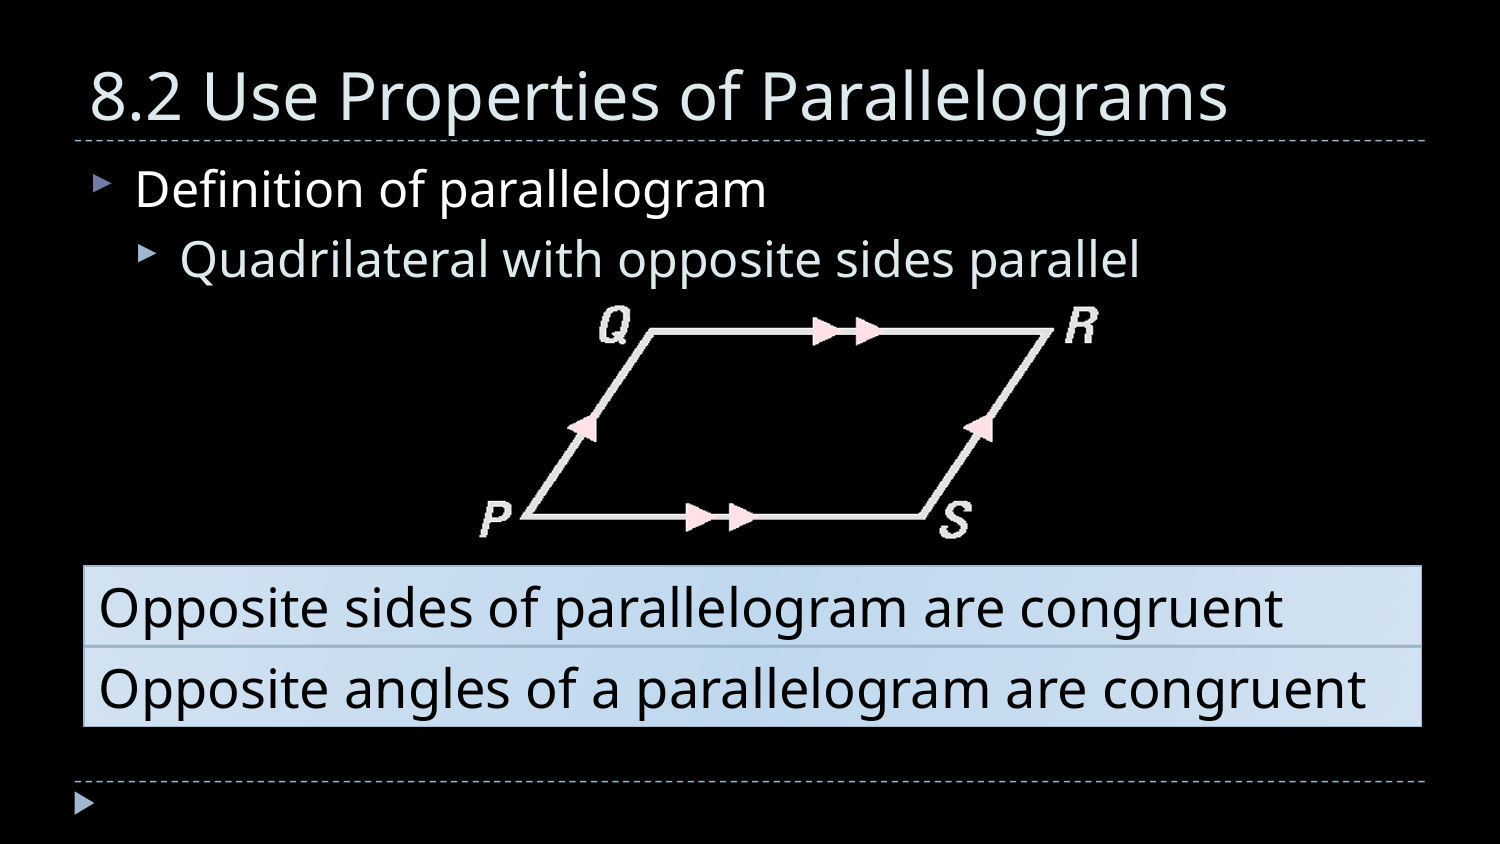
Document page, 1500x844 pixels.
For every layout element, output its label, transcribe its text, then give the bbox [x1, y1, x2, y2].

title 8.2 Use Properties of Parallelograms [75, 18, 1425, 141]
list Definition of parallelogram Quadrilateral with opposite sides parallel [75, 150, 1425, 755]
picture [474, 302, 1103, 541]
text_box Opposite sides of parallelogram are congruent [83, 565, 1422, 646]
text_box Opposite angles of a parallelogram are congruent [83, 646, 1422, 727]
